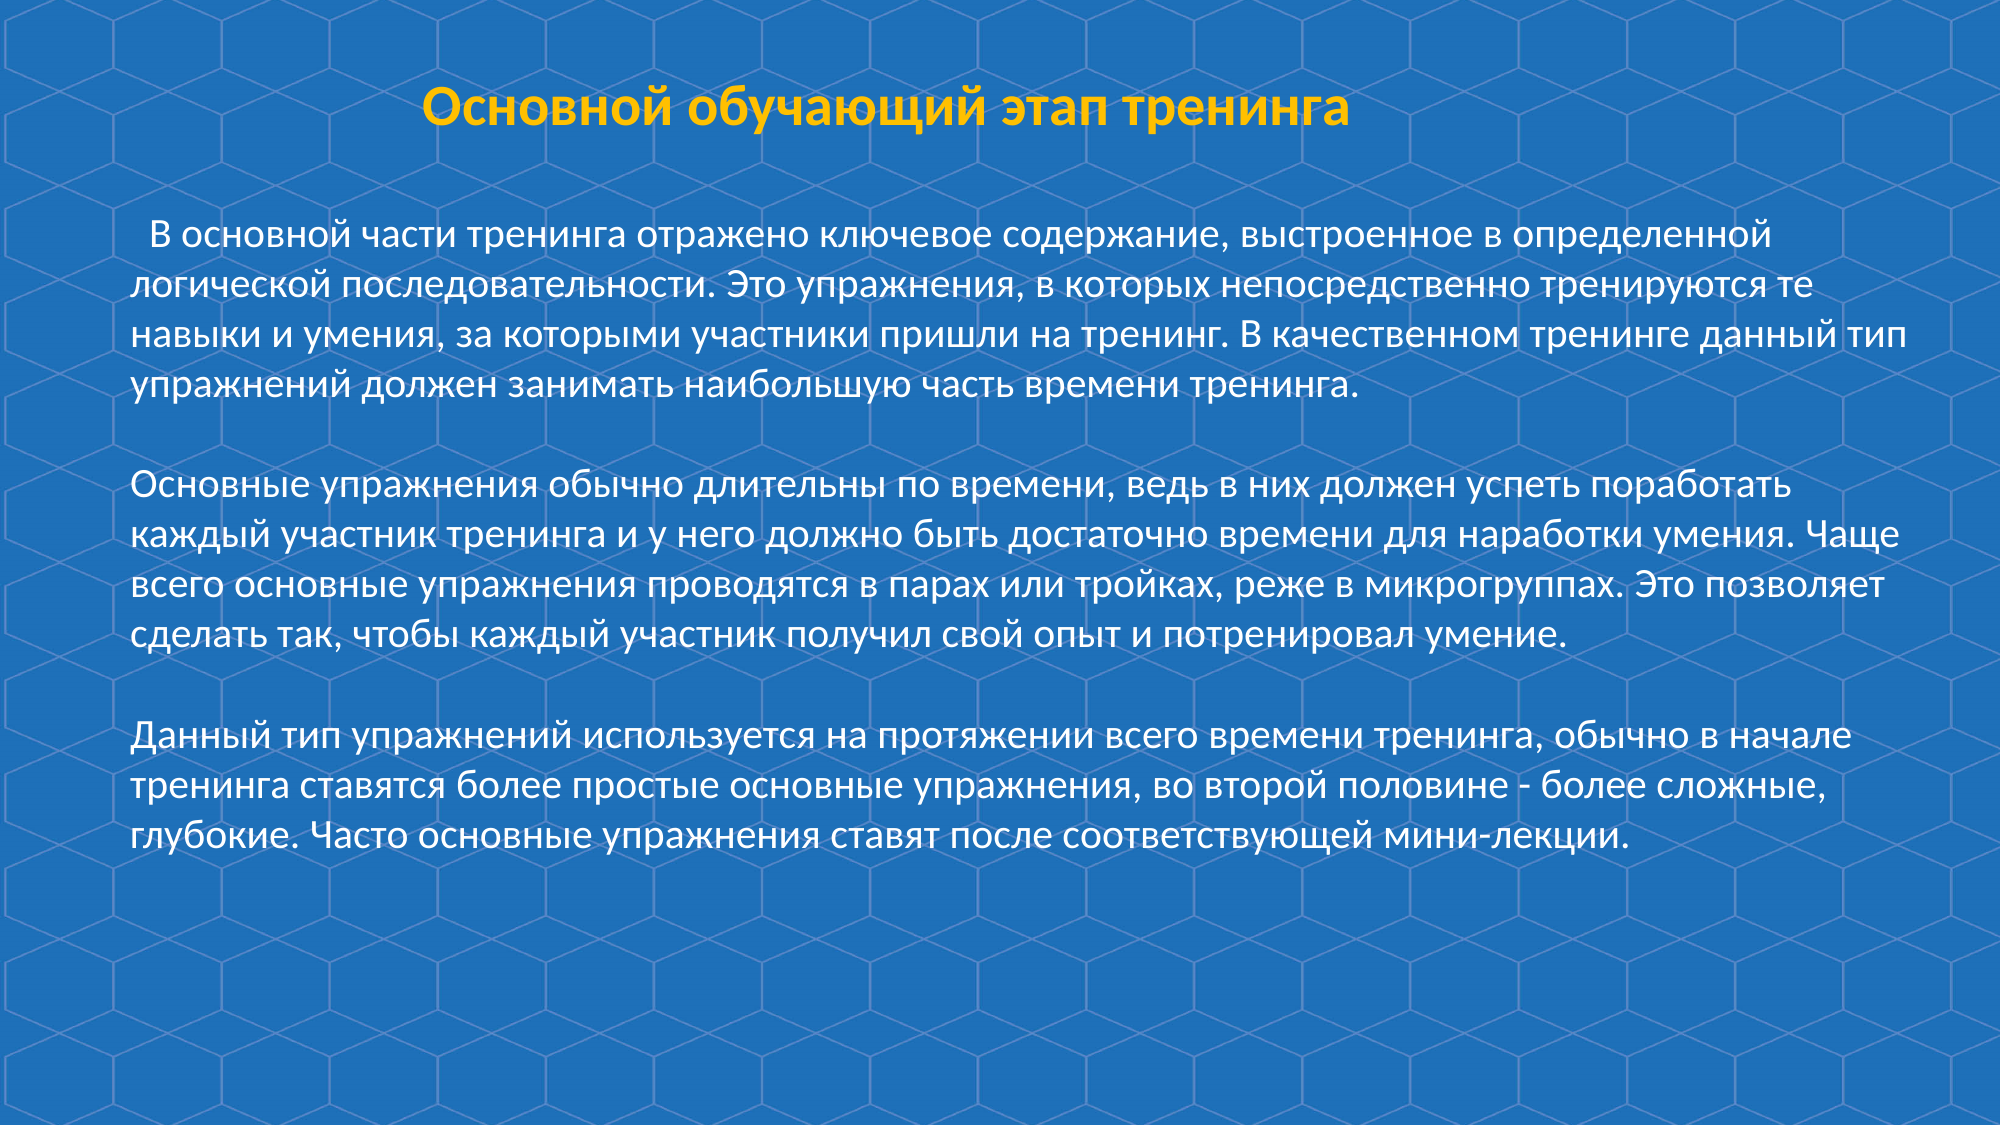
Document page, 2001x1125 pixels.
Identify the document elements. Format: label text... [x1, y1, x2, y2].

text_box В основной части тренинга отражено ключевое содержание, выстроенное в определенной логической последовательности. Это упражнения, в которых непосредственно тренируются те навыки и умения, за которыми участники пришли на тренинг. В качественном тренинге данный тип упражнений должен занимать наибольшую часть времени тренинга. Основные упражнения обычно длительны по времени, ведь в них должен успеть поработать каждый участник тренинга и у него должно быть достаточно времени для наработки умения. Чаще всего основные упражнения проводятся в парах или тройках, реже в микрогруппах. Это позволяет сделать так, чтобы каждый участник получил свой опыт и потренировал умение. Данный тип упражнений используется на протяжении всего времени тренинга, обычно в начале тренинга ставятся более простые основные упражнения, во второй половине - более сложные, глубокие. Часто основные упражнения ставят после соответствующей мини-лекции. [115, 198, 1942, 864]
picture [0, 0, 2000, 1125]
text_box Основной обучающий этап тренинга [408, 59, 1649, 145]
